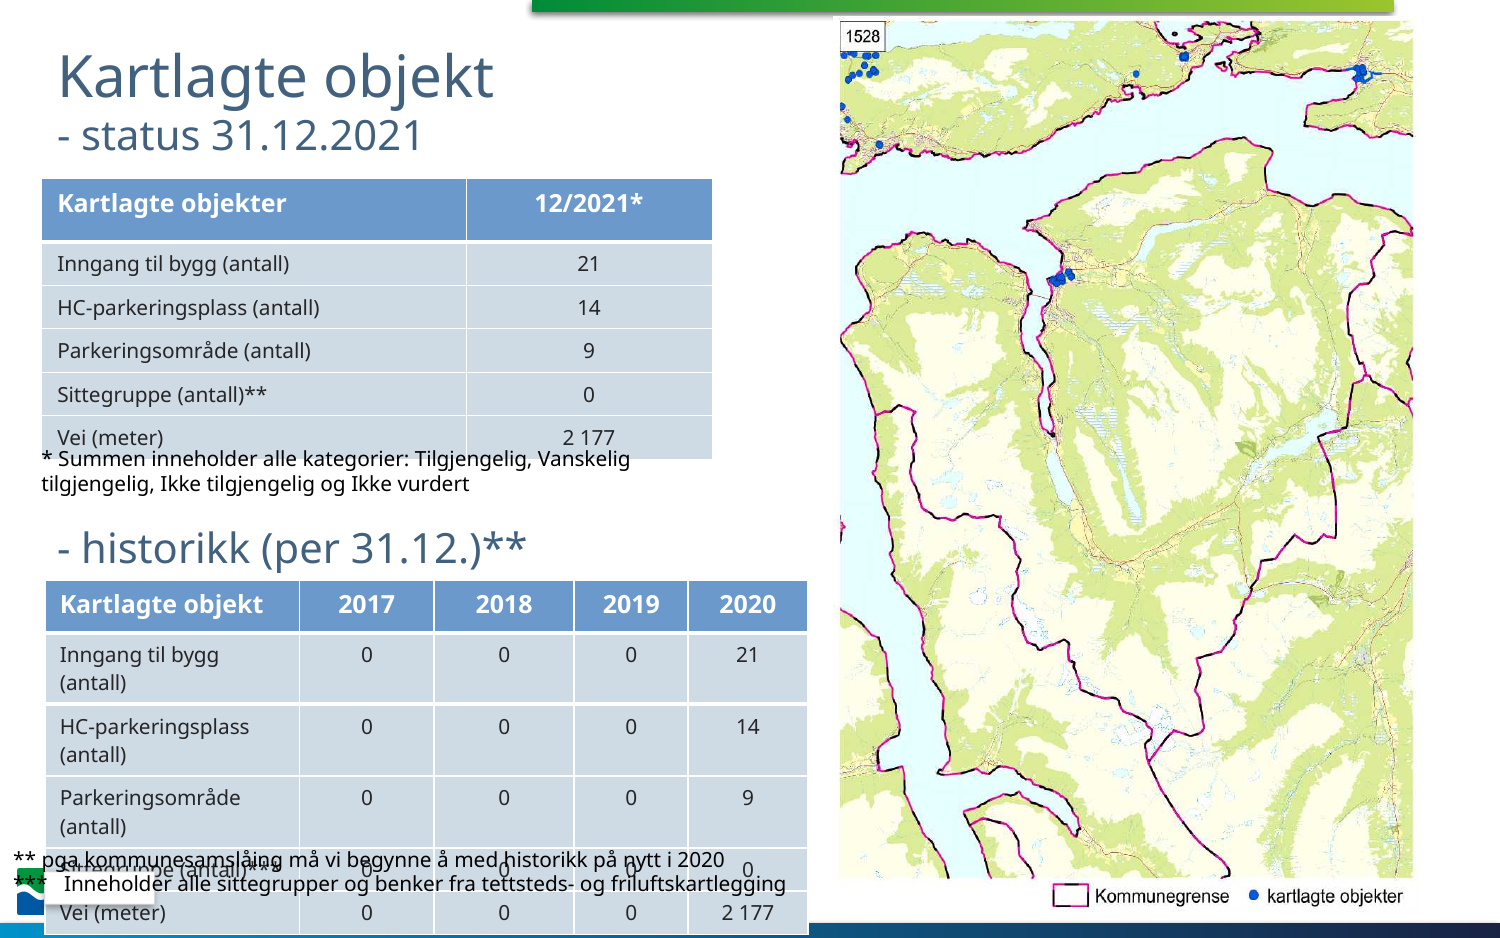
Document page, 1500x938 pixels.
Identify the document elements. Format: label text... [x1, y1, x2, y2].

table_header 2020 [689, 581, 807, 631]
table_cell HC-parkeringsplass (antall) [46, 706, 299, 775]
table_header 12/2021* [467, 179, 712, 240]
text_box ** pga kommunesamslåing må vi begynne å med historikk på nytt i 2020 *** Inneholder alle sittegrupper og benker fra tettsteds- og friluftskartlegging [0, 838, 802, 904]
table_cell 0 [300, 777, 433, 838]
picture [833, 16, 1419, 913]
table_cell Inngang til bygg (antall) [46, 635, 299, 702]
table_header Kartlagte objekter [42, 179, 466, 240]
table_cell Vei (meter) [42, 416, 466, 438]
table_cell 0 [435, 706, 573, 775]
text_box * Summen inneholder alle kategorier: Tilgjengelig, Vanskelig tilgjengelig, Ikke tilgjengelig og Ikke vurdert [26, 438, 711, 504]
text_box - historikk (per 31.12.)** [42, 496, 828, 580]
table_cell 2 177 [467, 416, 712, 459]
table_cell 9 [689, 777, 807, 847]
table_cell 0 [802, 849, 807, 890]
table_header 2018 [435, 581, 573, 631]
table_cell 0 [435, 777, 573, 838]
table_header 2017 [300, 581, 433, 631]
table_cell Inngang til bygg (antall) [42, 244, 466, 285]
table_cell 0 [575, 777, 687, 838]
table_cell HC-parkeringsplass (antall) [42, 286, 466, 328]
table_cell 21 [467, 244, 712, 285]
table_cell 2 177 [689, 892, 807, 934]
table_cell 21 [689, 635, 807, 702]
table_cell 0 [300, 706, 433, 775]
table_header Kartlagte objekt [46, 581, 299, 631]
table_cell 0 [575, 706, 687, 775]
table_cell 0 [435, 635, 573, 702]
table_cell 14 [467, 286, 712, 328]
table_cell 0 [300, 635, 433, 702]
table_cell Parkeringsområde (antall) [46, 777, 299, 838]
table_cell Parkeringsområde (antall) [42, 329, 466, 372]
table_cell 0 [435, 904, 573, 934]
text_box Kartlagte objekt - status 31.12.2021 [42, 24, 828, 167]
table_header 2019 [575, 581, 687, 631]
table_cell 9 [467, 329, 712, 372]
table_cell 0 [467, 373, 712, 415]
table_cell Vei (meter) [46, 904, 299, 934]
table_cell 0 [575, 904, 687, 934]
table_cell 14 [689, 706, 807, 775]
table_cell 0 [300, 904, 433, 934]
table_cell 0 [575, 635, 687, 702]
table_cell Sittegruppe (antall)** [42, 373, 466, 415]
